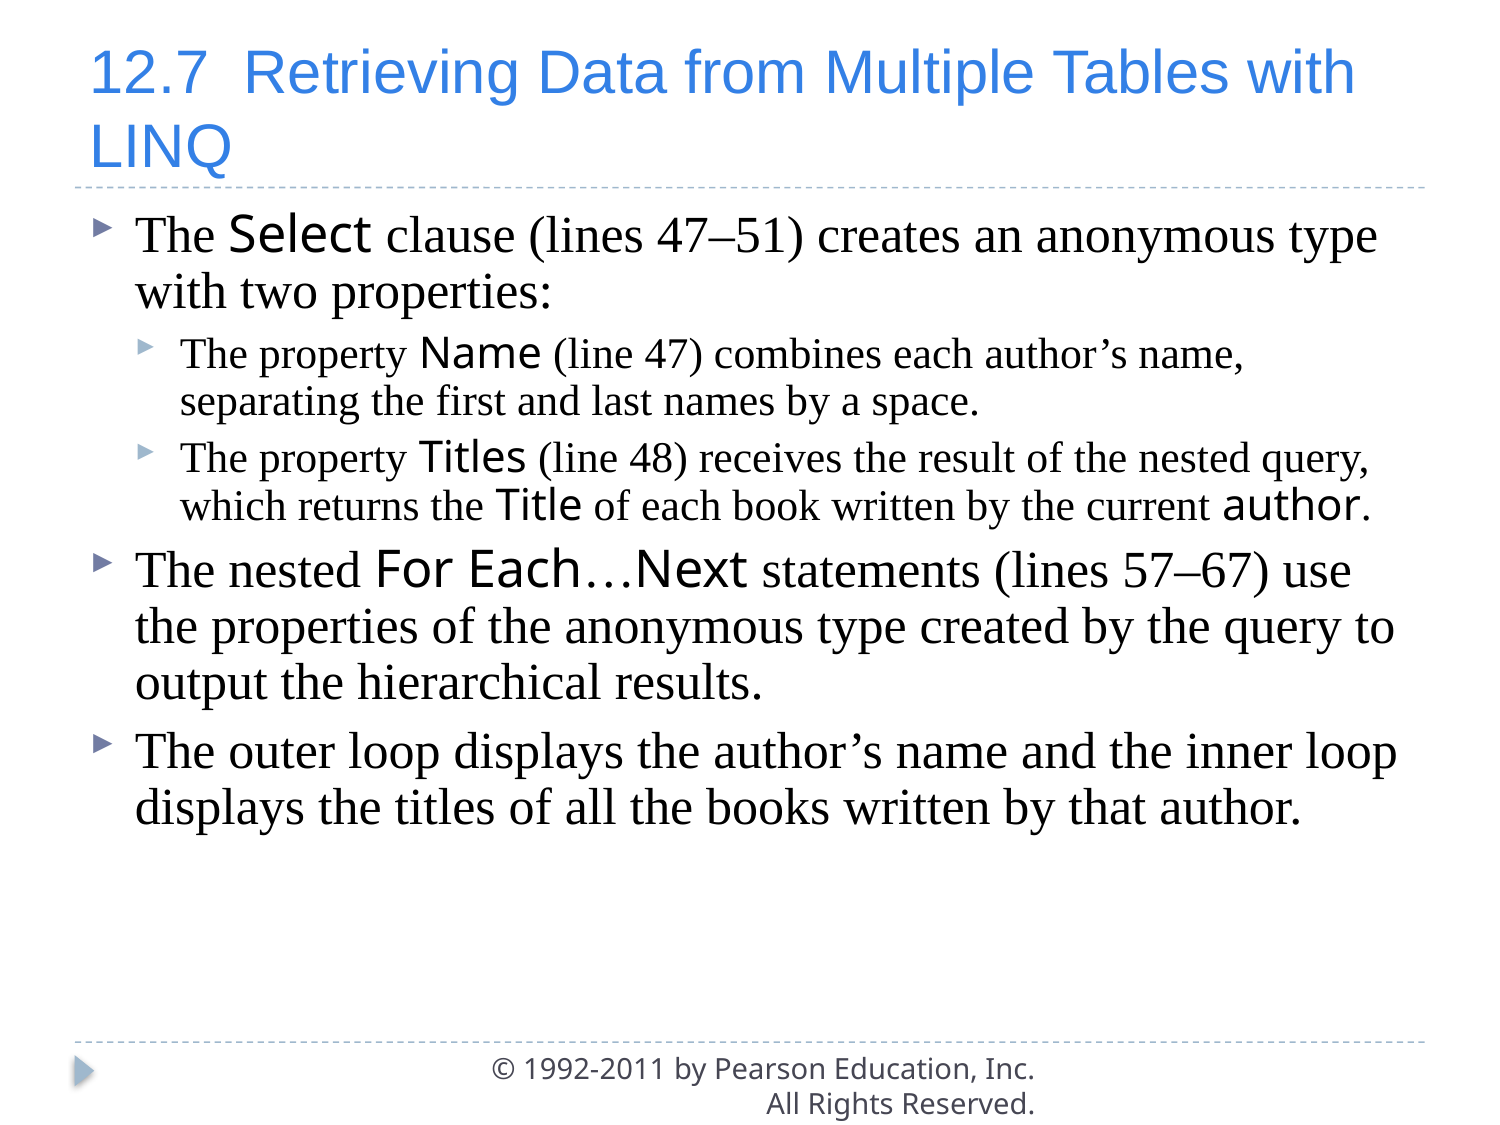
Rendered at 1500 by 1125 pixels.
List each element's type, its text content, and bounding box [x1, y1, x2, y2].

list The Select clause (lines 47–51) creates an anonymous type with two properties: The property Name (line 47) combines each author’s name, separating the first and last names by a space. The property Titles (line 48) receives the result of the nested query, which returns the Title of each book written by the current author. The nested For Each…Next statements (lines 57–67) use the properties of the anonymous type created by the query to output the hierarchical results. The outer loop displays the author’s name and the inner loop displays the titles of all the books written by that author. [75, 200, 1425, 1006]
footer © 1992-2011 by Pearson Education, Inc. All Rights Reserved. [475, 1042, 1051, 1103]
title 12.7 Retrieving Data from Multiple Tables with LINQ [75, 24, 1425, 188]
